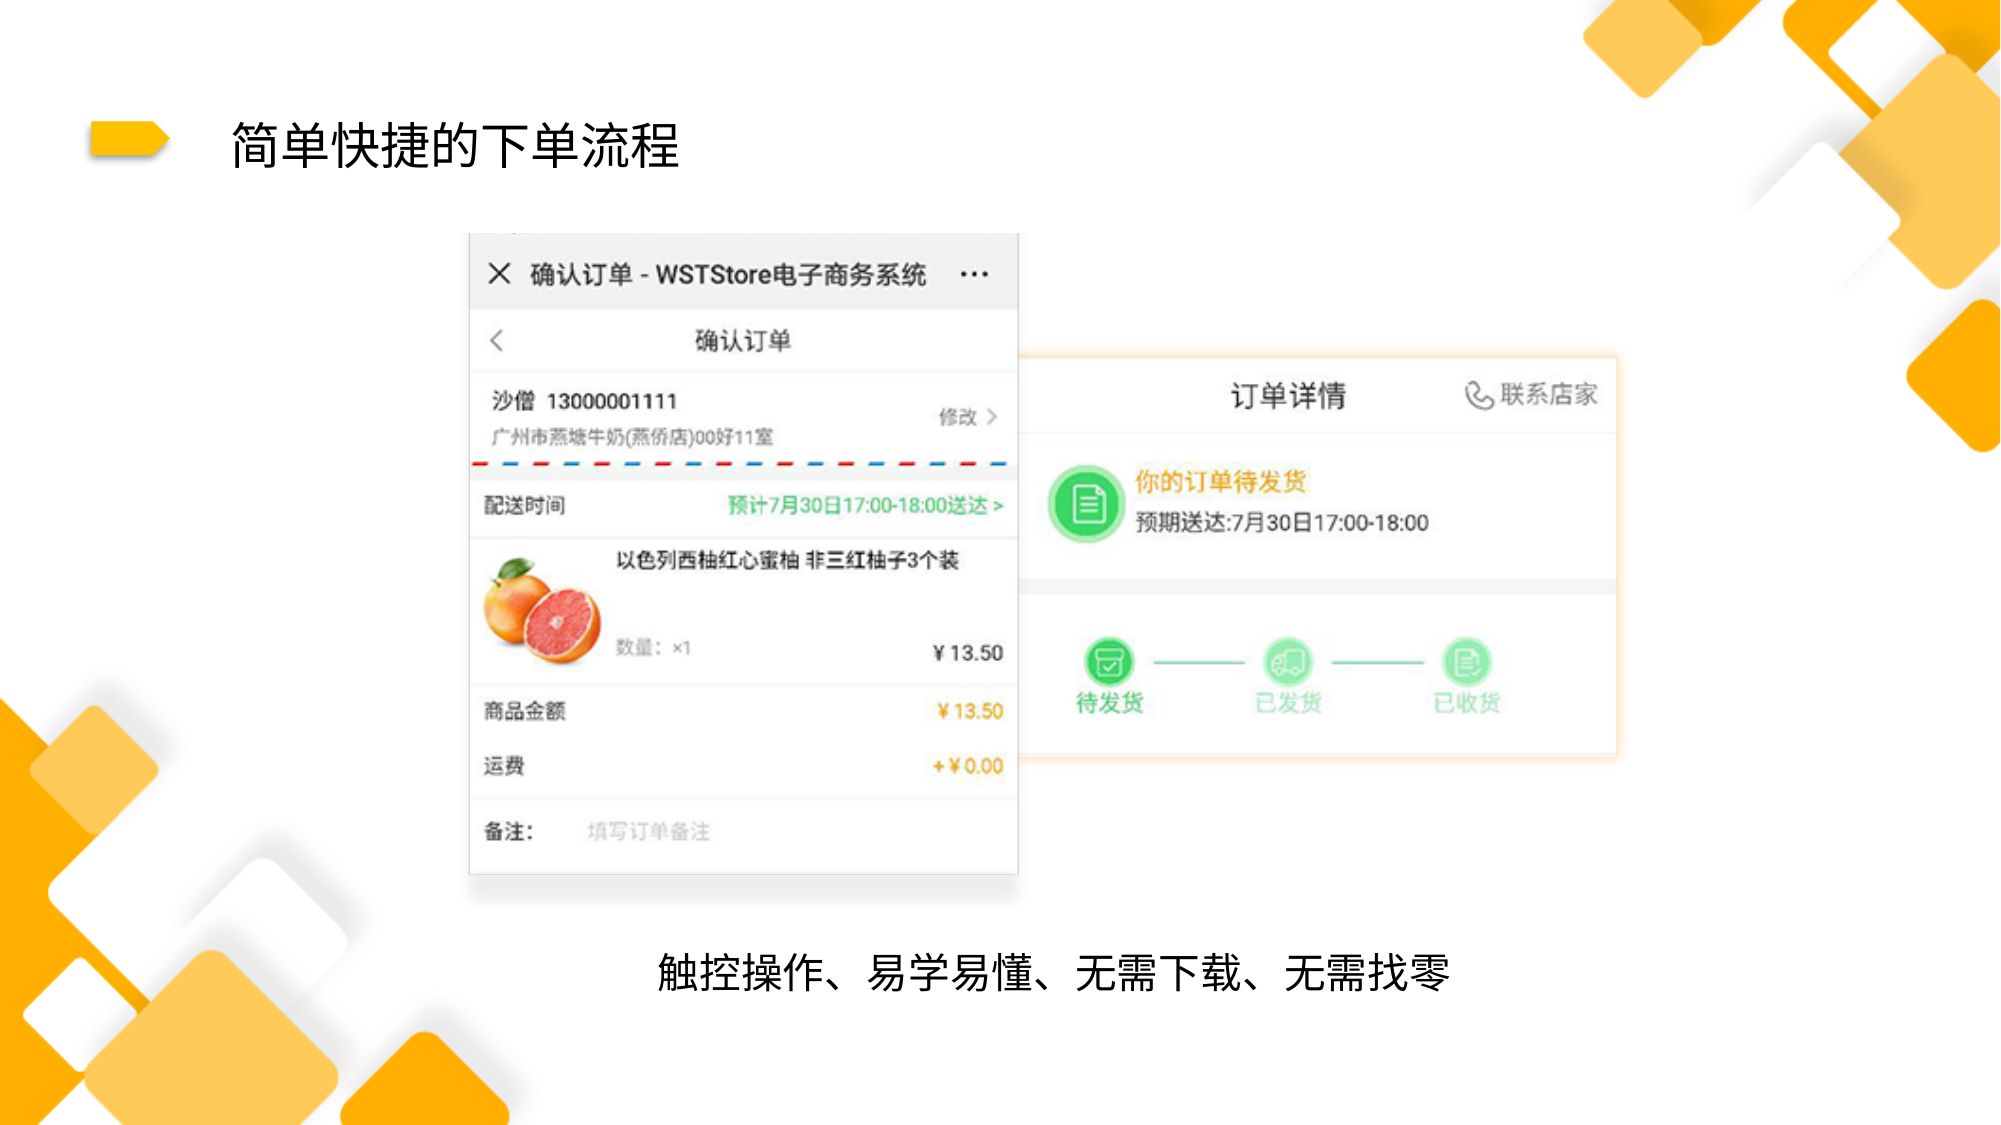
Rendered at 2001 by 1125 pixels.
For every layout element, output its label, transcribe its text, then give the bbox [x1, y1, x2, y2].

text_box [90, 120, 172, 157]
text_box 触控操作、易学易懂、无需下载、无需找零 [642, 914, 1684, 1005]
text_box 简单快捷的下单流程 [216, 106, 1505, 182]
picture [0, 0, 2001, 1125]
